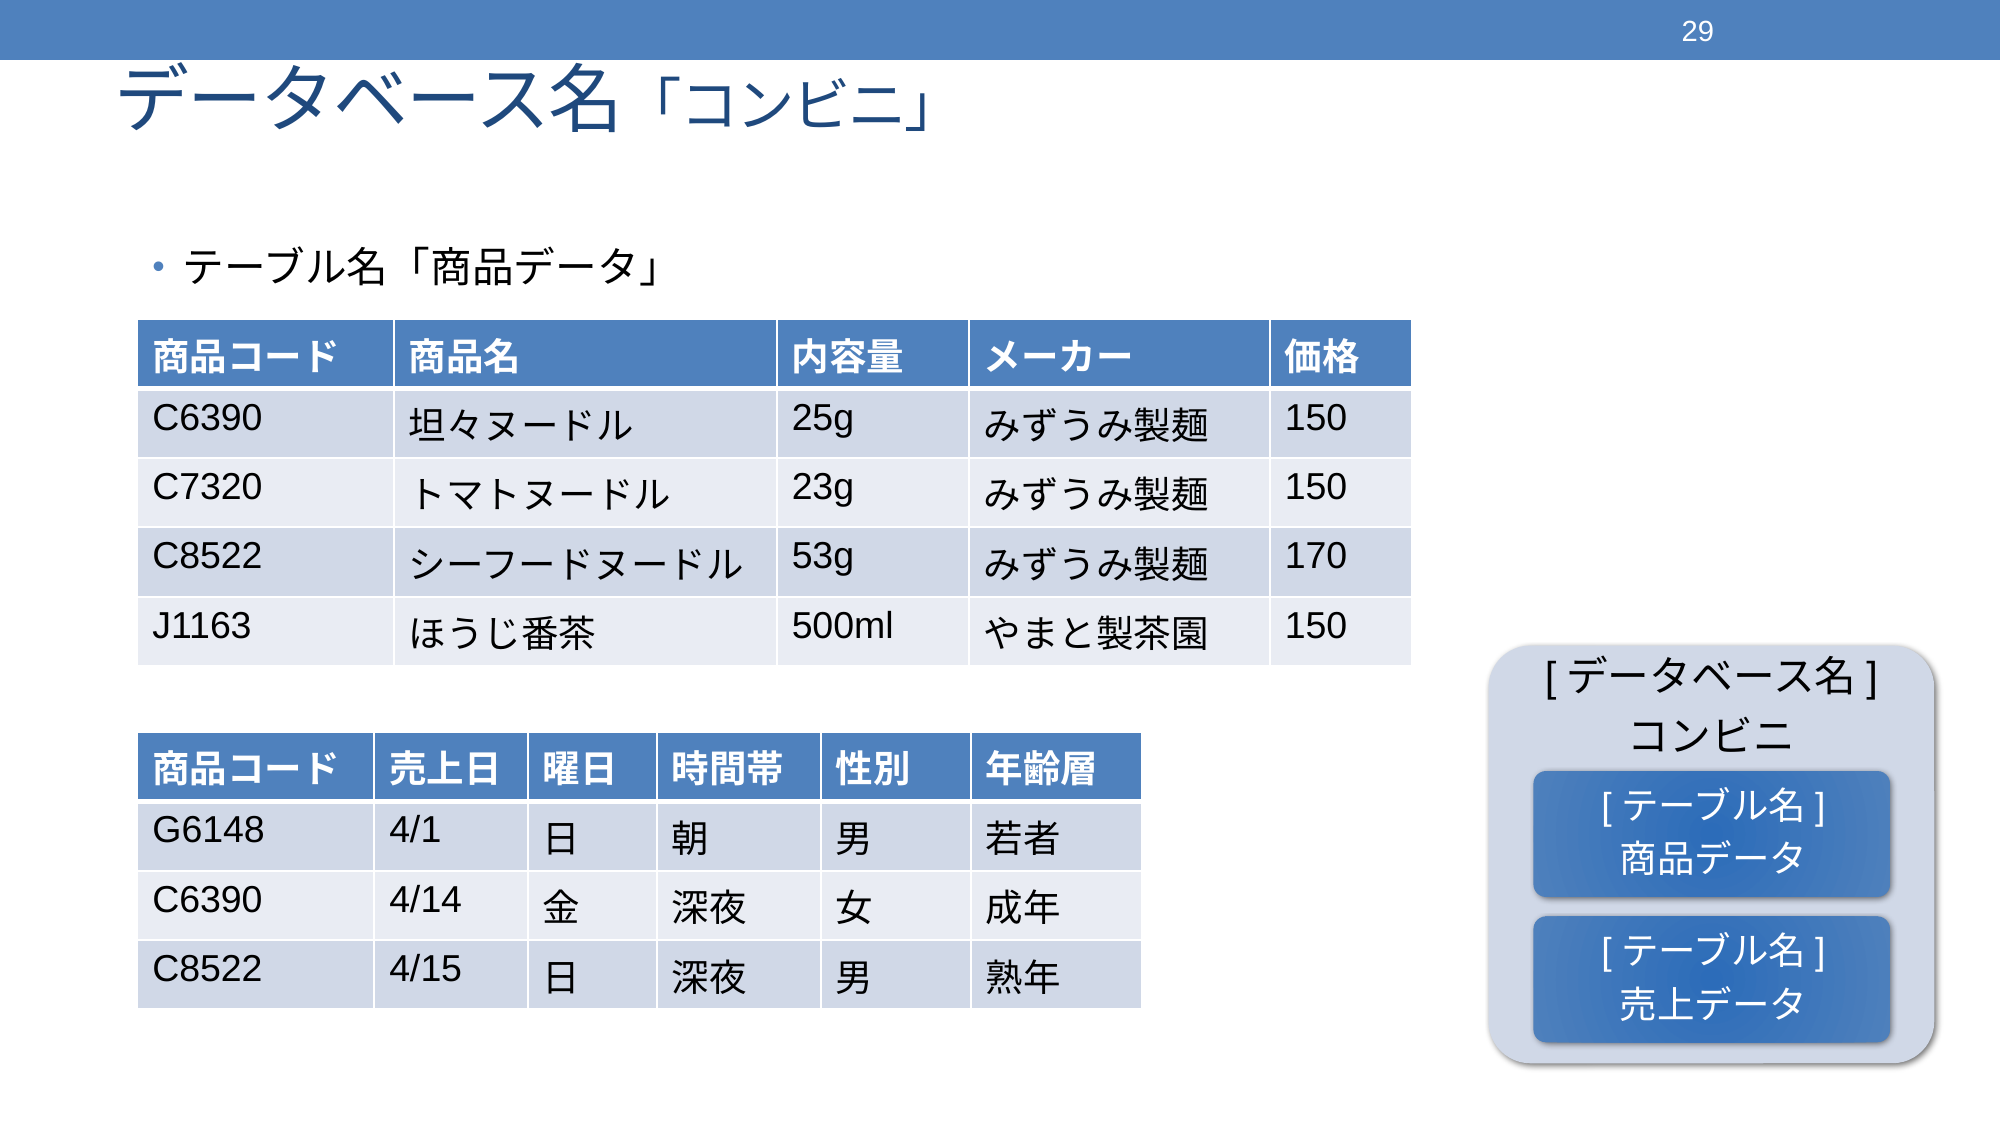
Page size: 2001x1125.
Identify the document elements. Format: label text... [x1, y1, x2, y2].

table_cell みずうみ製麺 [970, 391, 1269, 457]
table_cell 4/15 [375, 941, 527, 1008]
table_header 商品コード [138, 320, 393, 386]
table_cell 深夜 [658, 941, 820, 1008]
table_header 商品コード [138, 733, 373, 799]
table_cell 4/14 [375, 872, 527, 939]
table_cell 150 [1271, 391, 1411, 457]
table_header 価格 [1271, 320, 1411, 386]
table_header 内容量 [778, 320, 968, 386]
table_cell J1163 [138, 598, 393, 665]
table_header 年齢層 [972, 733, 1141, 799]
table_cell トマトヌードル [395, 459, 776, 526]
table_cell 熟年 [972, 941, 1141, 1008]
table_cell 成年 [972, 872, 1141, 939]
table_header 売上日 [375, 733, 527, 799]
table_cell 25g [778, 391, 968, 457]
table_cell 170 [1271, 528, 1411, 596]
table_cell やまと製茶園 [970, 598, 1269, 665]
title データベース名「コンビニ」 [99, 59, 1900, 133]
table_cell 深夜 [658, 872, 820, 939]
table_cell 23g [778, 459, 968, 526]
table_cell みずうみ製麺 [970, 459, 1269, 526]
table_cell C8522 [138, 941, 373, 1008]
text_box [1488, 645, 1935, 1064]
table_cell C8522 [138, 528, 393, 596]
list テーブル名「商品データ」 テーブル名「売上データ」 [137, 233, 1863, 1014]
table_cell 日 [529, 804, 656, 870]
table_header 時間帯 [658, 733, 820, 799]
table_cell 150 [1271, 598, 1411, 665]
slide_number 29 [1666, 3, 1900, 57]
table_cell C6390 [138, 391, 393, 457]
table_cell ほうじ番茶 [395, 598, 776, 665]
table_cell みずうみ製麺 [970, 528, 1269, 596]
table_header 曜日 [529, 733, 656, 799]
table_cell 男 [822, 804, 970, 870]
table_cell 日 [529, 941, 656, 1008]
table_cell 女 [822, 872, 970, 939]
table_cell 500ml [778, 598, 968, 665]
table_cell 金 [529, 872, 656, 939]
table_cell 朝 [658, 804, 820, 870]
table_cell G6148 [138, 804, 373, 870]
table_header メーカー [970, 320, 1269, 386]
table_cell 若者 [972, 804, 1141, 870]
table_cell シーフードヌードル [395, 528, 776, 596]
table_cell 150 [1271, 459, 1411, 526]
table_cell C7320 [138, 459, 393, 526]
table_header 性別 [822, 733, 970, 799]
table_cell 4/1 [375, 804, 527, 870]
table_cell 坦々ヌードル [395, 391, 776, 457]
table_cell 53g [778, 528, 968, 596]
table_cell C6390 [138, 872, 373, 939]
table_cell 男 [822, 941, 970, 1008]
table_header 商品名 [395, 320, 776, 386]
